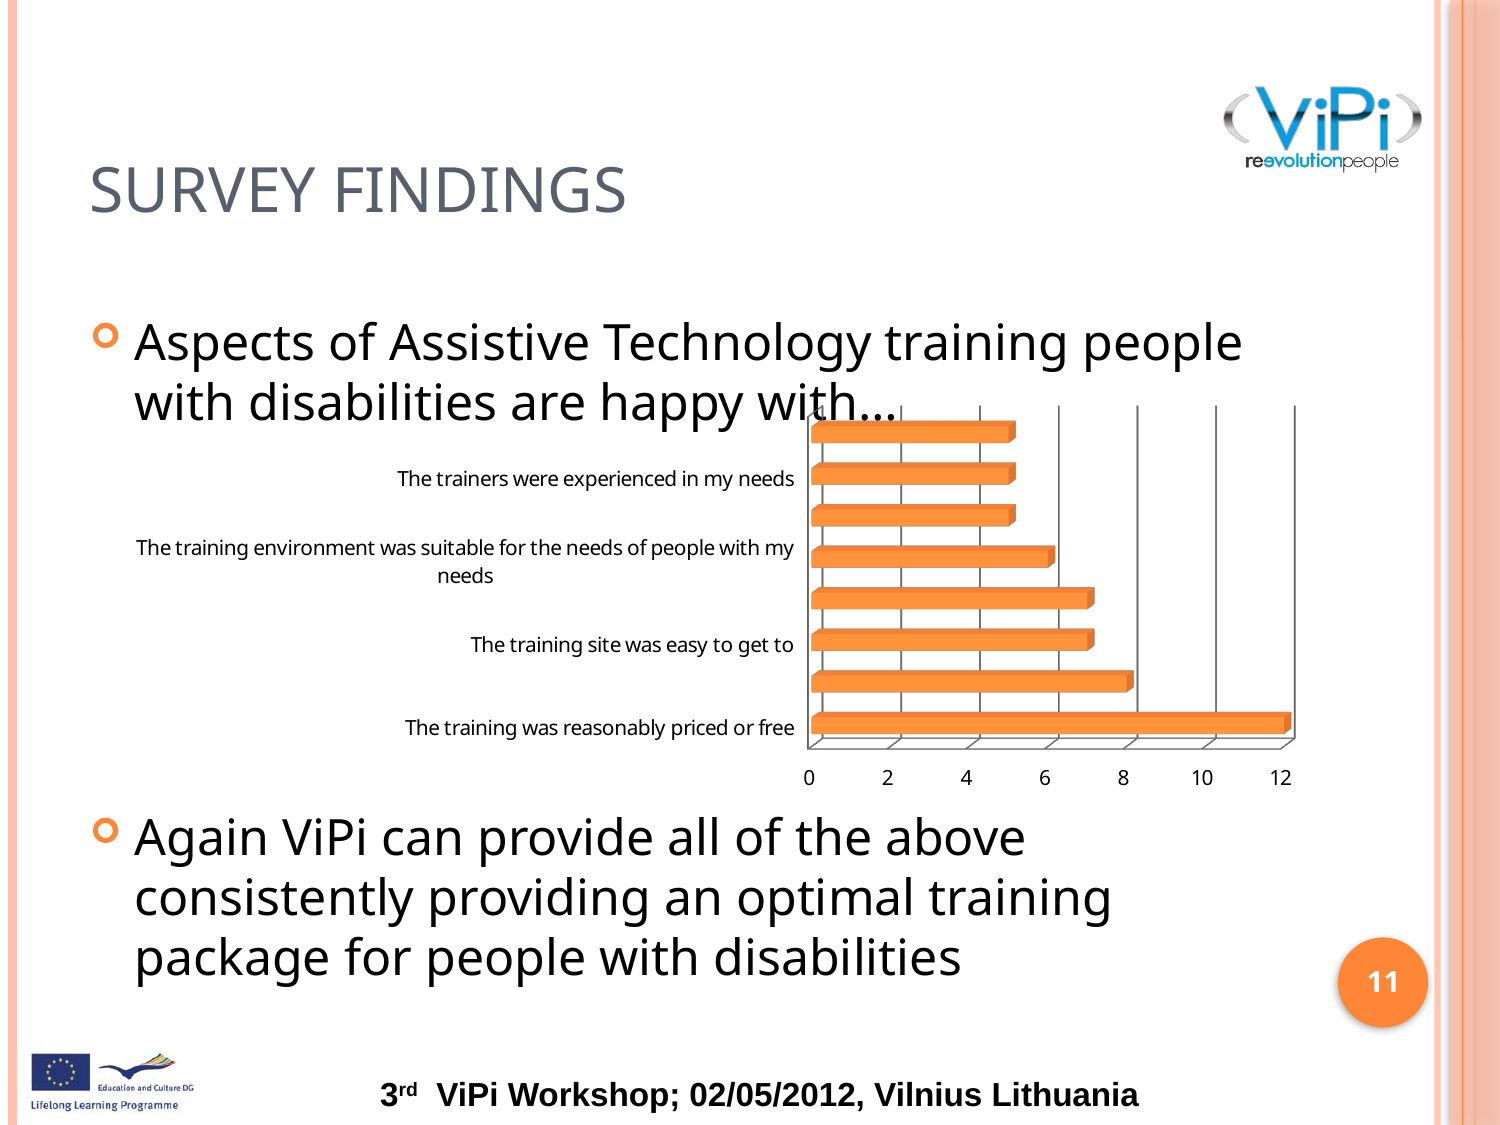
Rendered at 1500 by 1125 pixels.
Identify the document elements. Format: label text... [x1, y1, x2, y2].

picture [1300, 78, 1423, 176]
list Aspects of Assistive Technology training people with disabilities are happy with… Again ViPi can provide all of the above consistently providing an optimal training package for people with disabilities [75, 302, 1300, 1062]
chart [111, 396, 1321, 801]
picture [23, 1051, 195, 1114]
title Survey Findings [75, 45, 1300, 233]
slide_number 11 [1333, 940, 1434, 1026]
